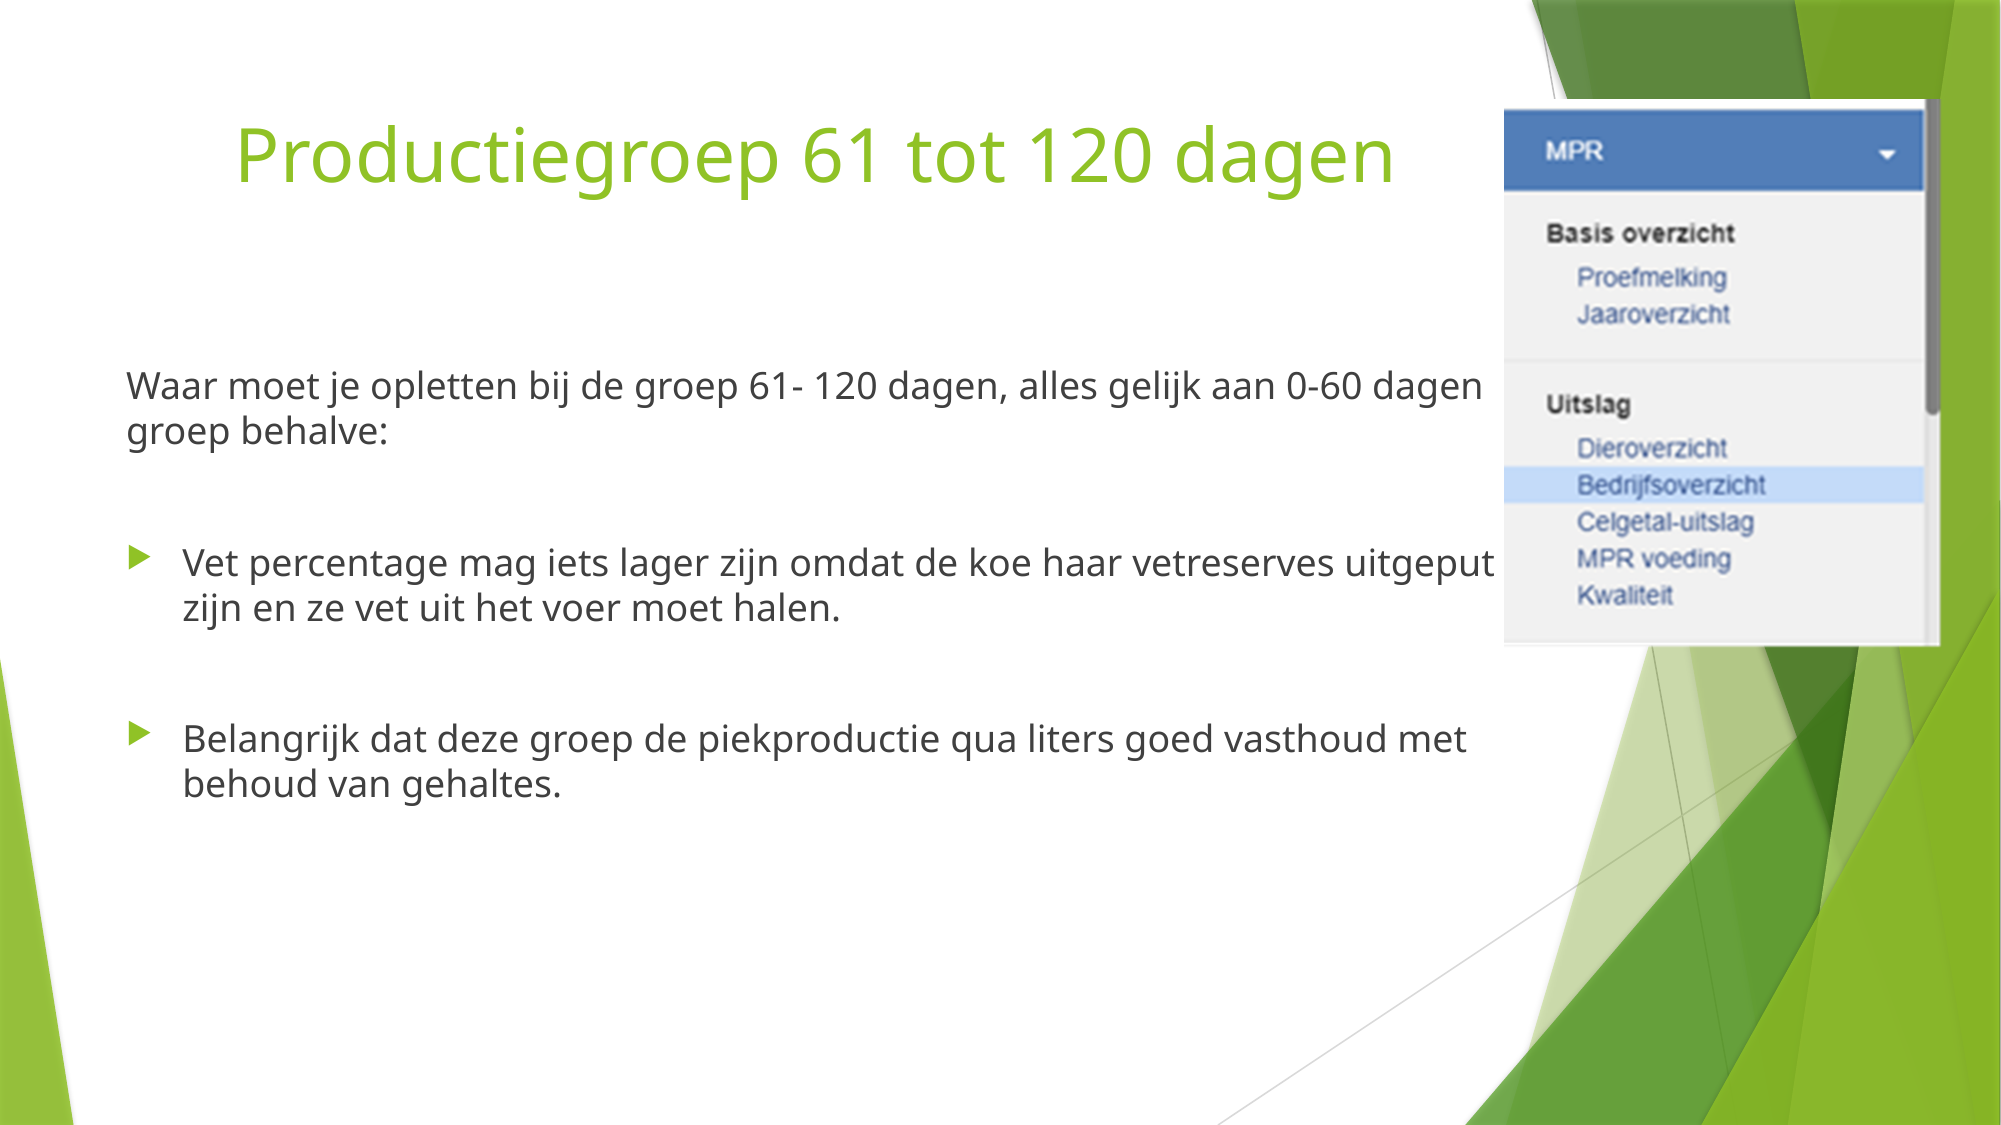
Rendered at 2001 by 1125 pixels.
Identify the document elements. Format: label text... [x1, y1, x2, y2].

picture [1504, 99, 1944, 650]
title Productiegroep 61 tot 120 dagen [111, 99, 1503, 317]
list Waar moet je opletten bij de groep 61- 120 dagen, alles gelijk aan 0-60 dagen groep behalve: Vet percentage mag iets lager zijn omdat de koe haar vetreserves uitgeput zijn en ze vet uit het voer moet halen. Belangrijk dat deze groep de piekproductie qua liters goed vasthoud met behoud van gehaltes. [111, 354, 1522, 992]
